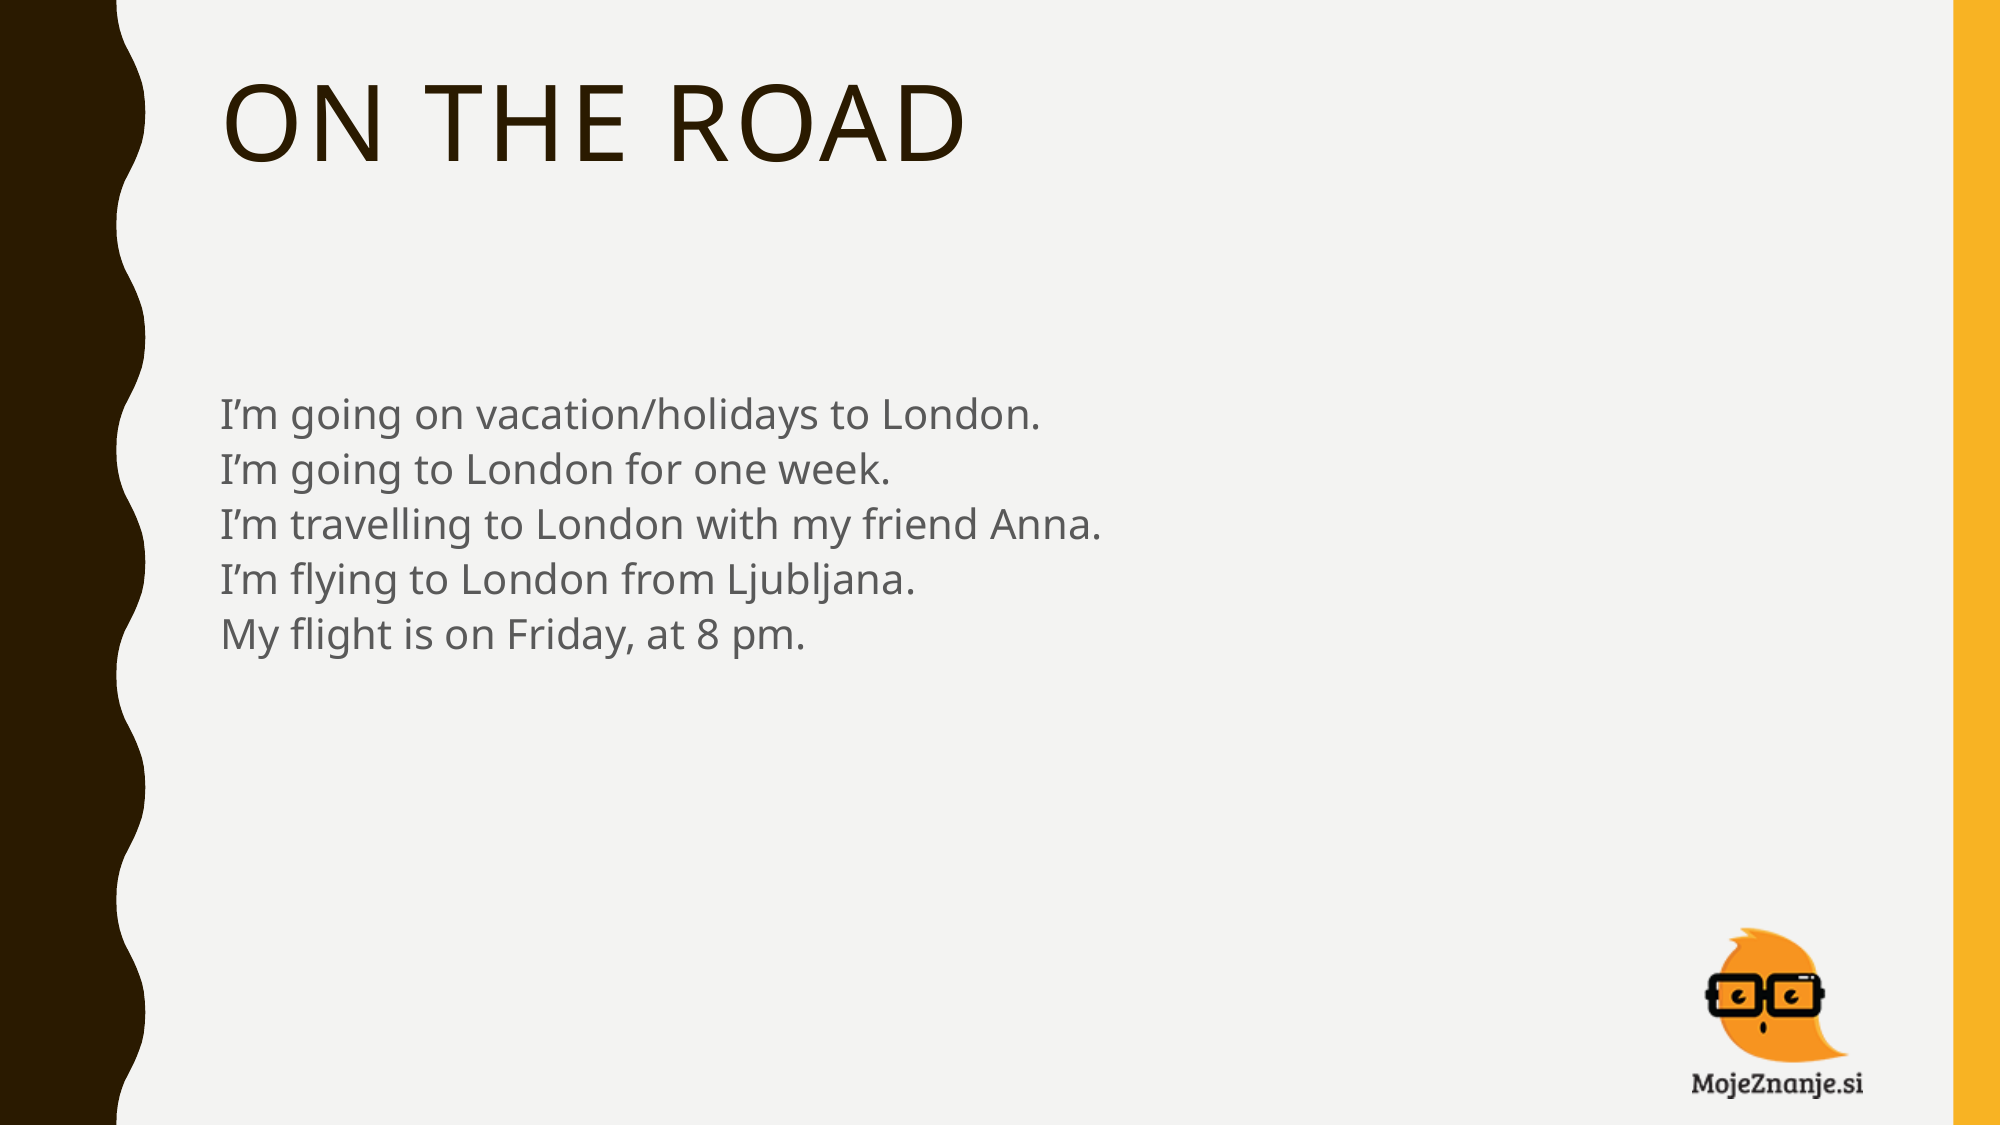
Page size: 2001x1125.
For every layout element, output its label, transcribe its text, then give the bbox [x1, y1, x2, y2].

picture [1692, 965, 1863, 1099]
title ON THE ROAD [205, 62, 1875, 308]
list I’m going on vacation/holidays to London. I’m going to London for one week. I’m travelling to London with my friend Anna. I’m flying to London from Ljubljana. My flight is on Friday, at 8 pm. [205, 375, 1875, 965]
